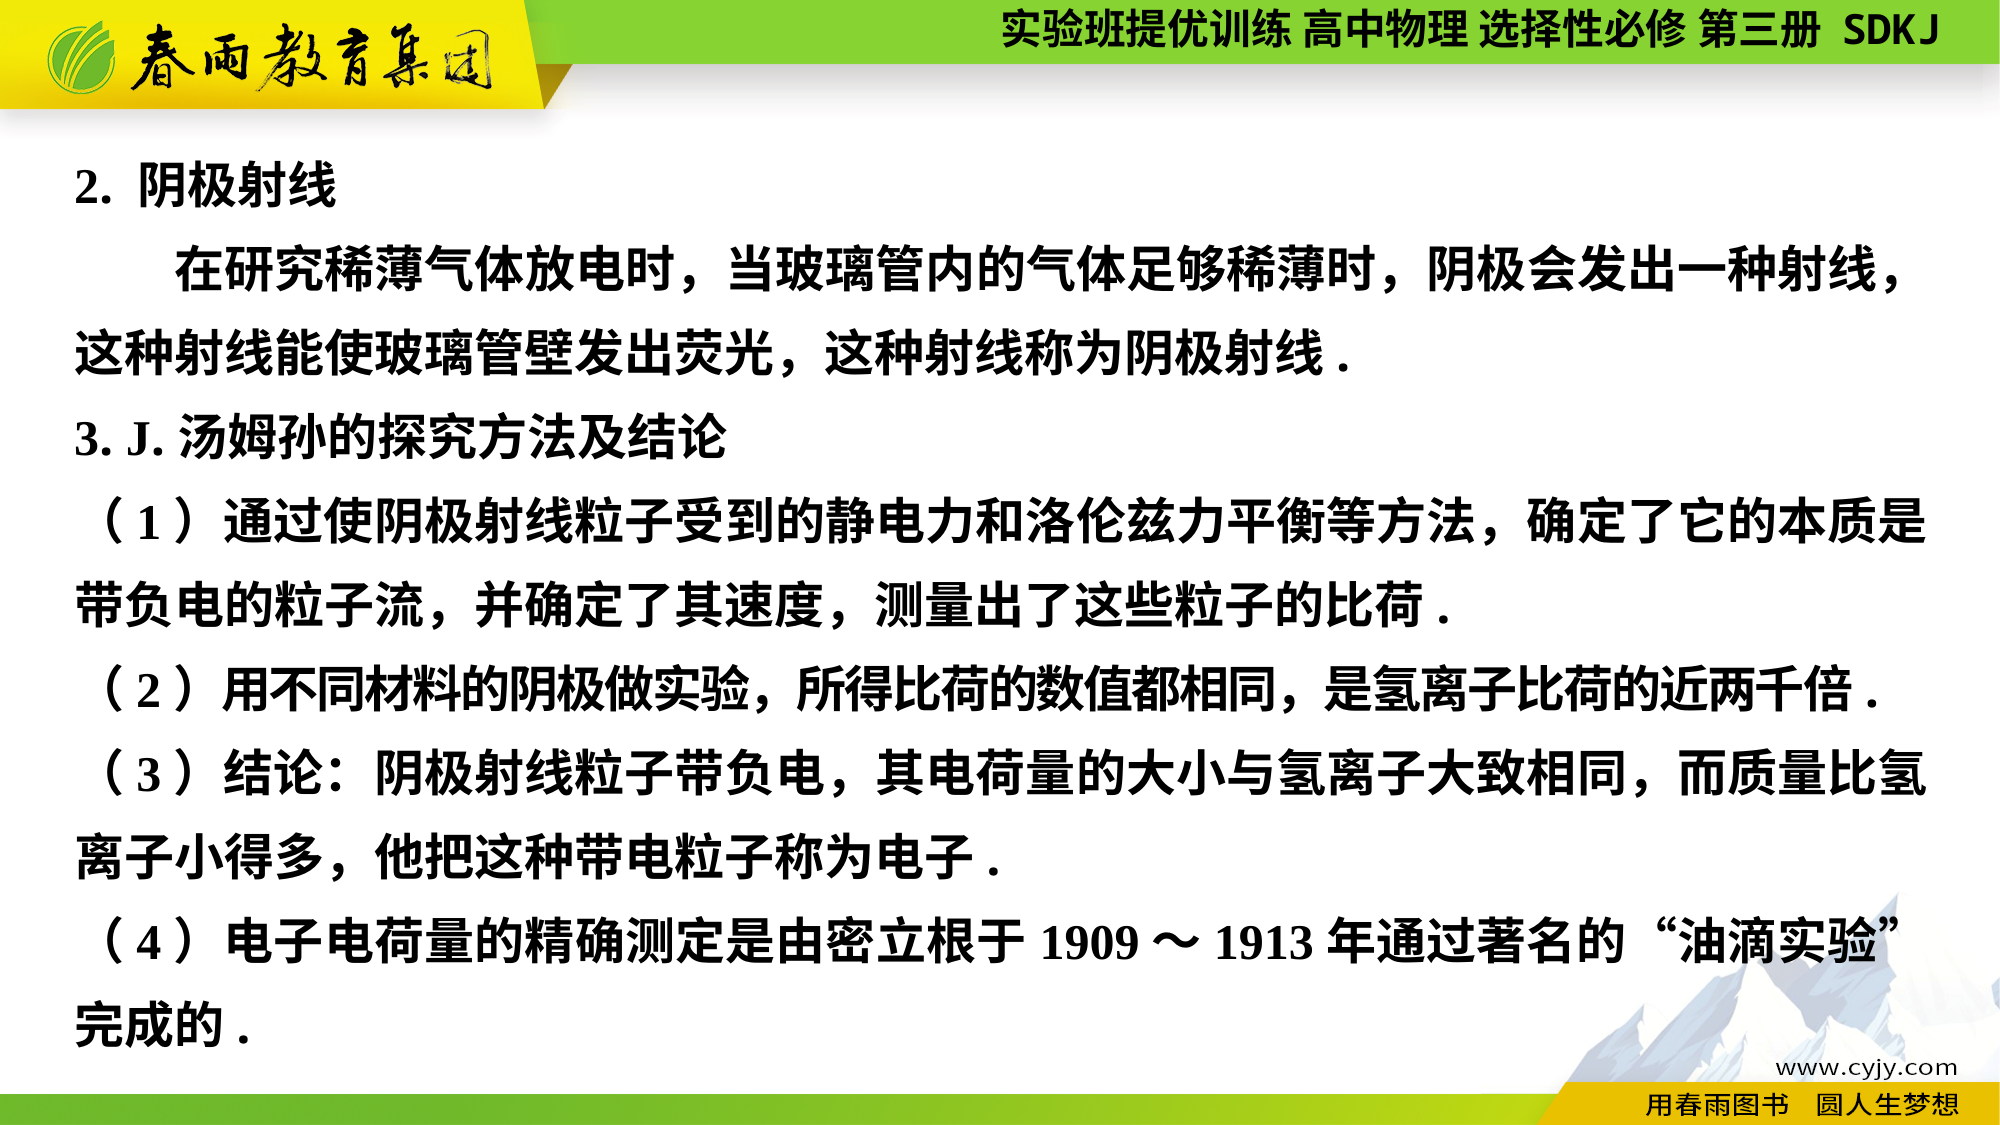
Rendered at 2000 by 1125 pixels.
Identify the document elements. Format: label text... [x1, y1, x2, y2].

picture [0, 0, 2000, 1125]
list 2. 阴极射线 在研究稀薄气体放电时，当玻璃管内的气体足够稀薄时，阴极会发出一种射线，这种射线能使玻璃管壁发出荧光，这种射线称为阴极射线. 3. J.汤姆孙的探究方法及结论 （1）通过使阴极射线粒子受到的静电力和洛伦兹力平衡等方法，确定了它的本质是带负电的粒子流，并确定了其速度，测量出了这些粒子的比荷. （2）用不同材料的阴极做实验，所得比荷的数值都相同，是氢离子比荷的近两千倍. （3）结论：阴极射线粒子带负电，其电荷量的大小与氢离子大致相同，而质量比氢离子小得多，他把这种带电粒子称为电子. （4）电子电荷量的精确测定是由密立根于1909～1913年通过著名的“油滴实验”完成的. [59, 122, 1944, 1061]
